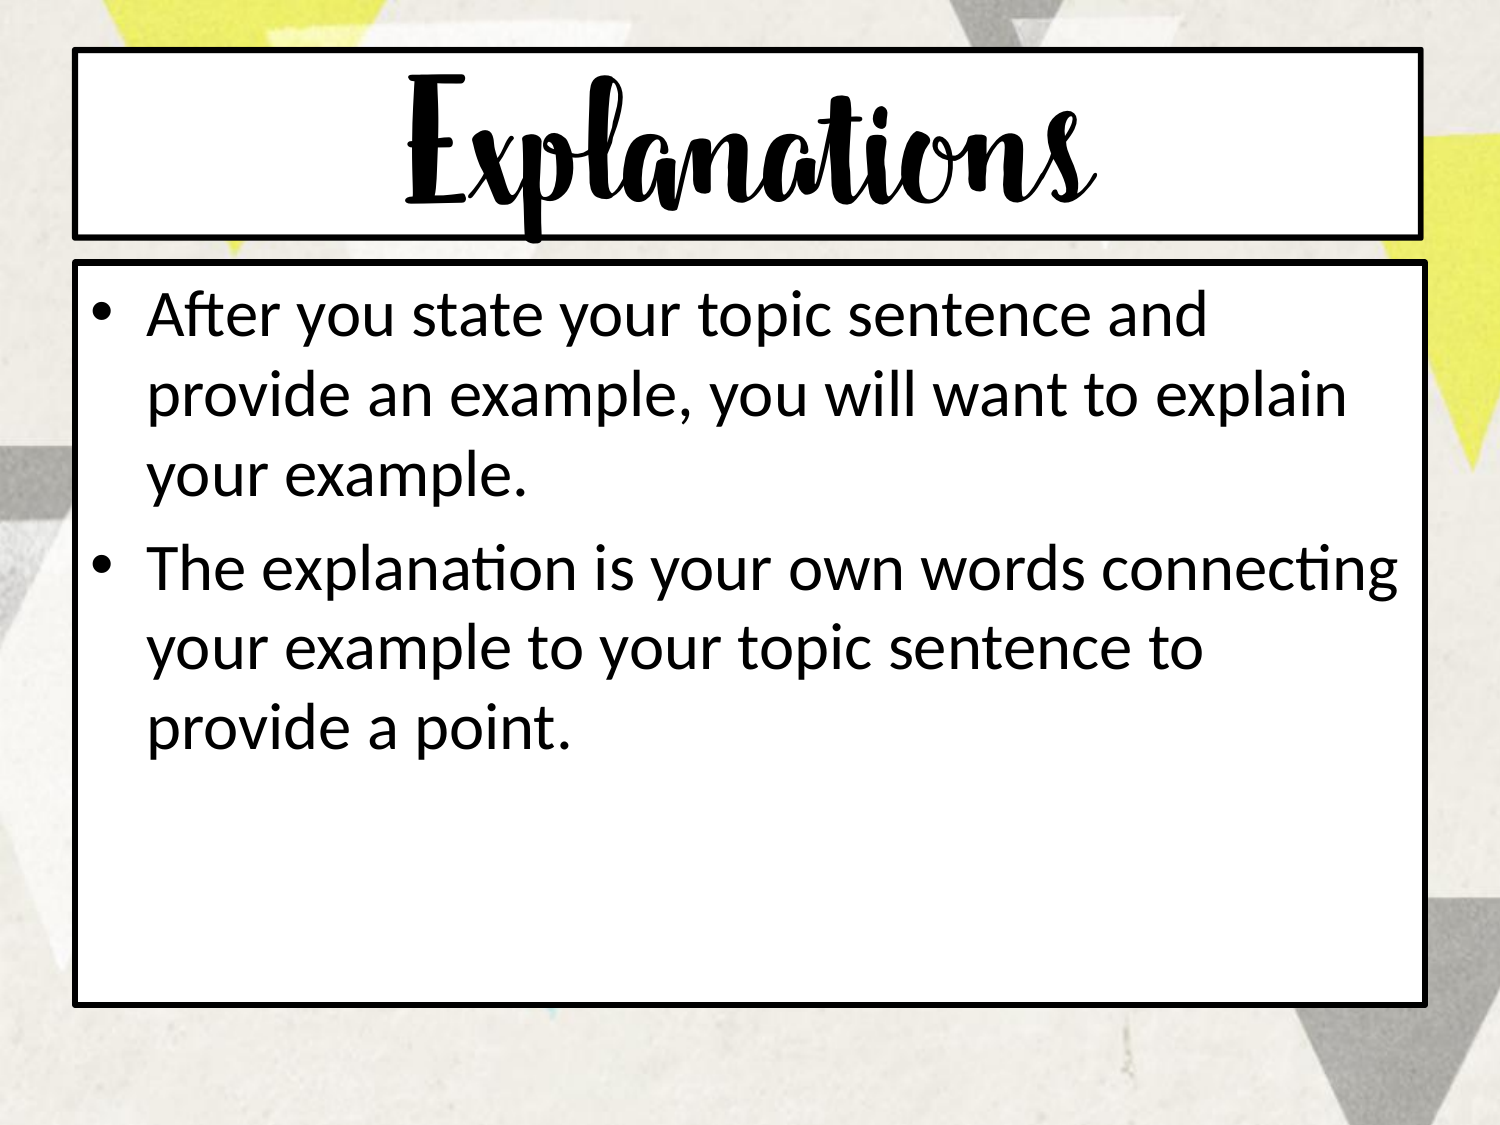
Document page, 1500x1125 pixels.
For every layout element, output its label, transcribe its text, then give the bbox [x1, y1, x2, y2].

list After you state your topic sentence and provide an example, you will want to explain your example. The explanation is your own words connecting your example to your topic sentence to provide a point. [72, 259, 1428, 1008]
picture [0, 0, 1500, 1125]
